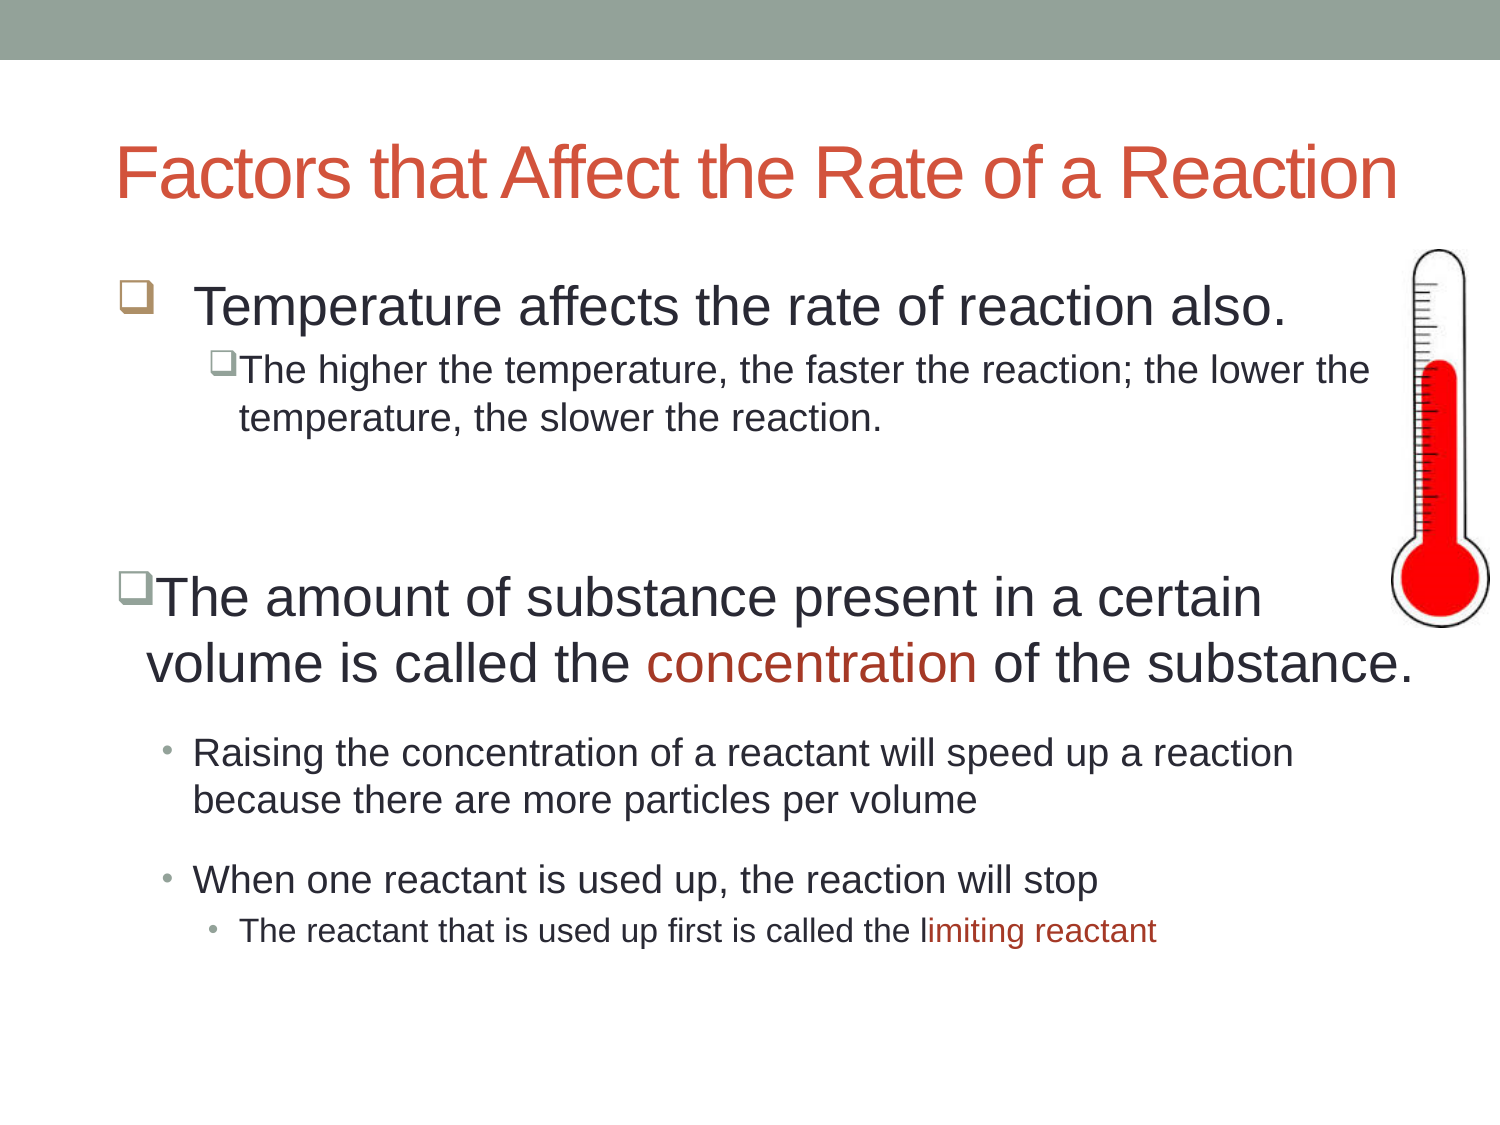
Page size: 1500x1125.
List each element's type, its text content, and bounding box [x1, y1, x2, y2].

title Factors that Affect the Rate of a Reaction [99, 87, 1438, 250]
picture [1391, 249, 1490, 629]
list Temperature affects the rate of reaction also. The higher the temperature, the faster the reaction; the lower the temperature, the slower the reaction. The amount of substance present in a certain volume is called the concentration of the substance. Raising the concentration of a reactant will speed up a reaction because there are more particles per volume When one reactant is used up, the reaction will stop The reactant that is used up first is called the limiting reactant [100, 262, 1438, 1000]
